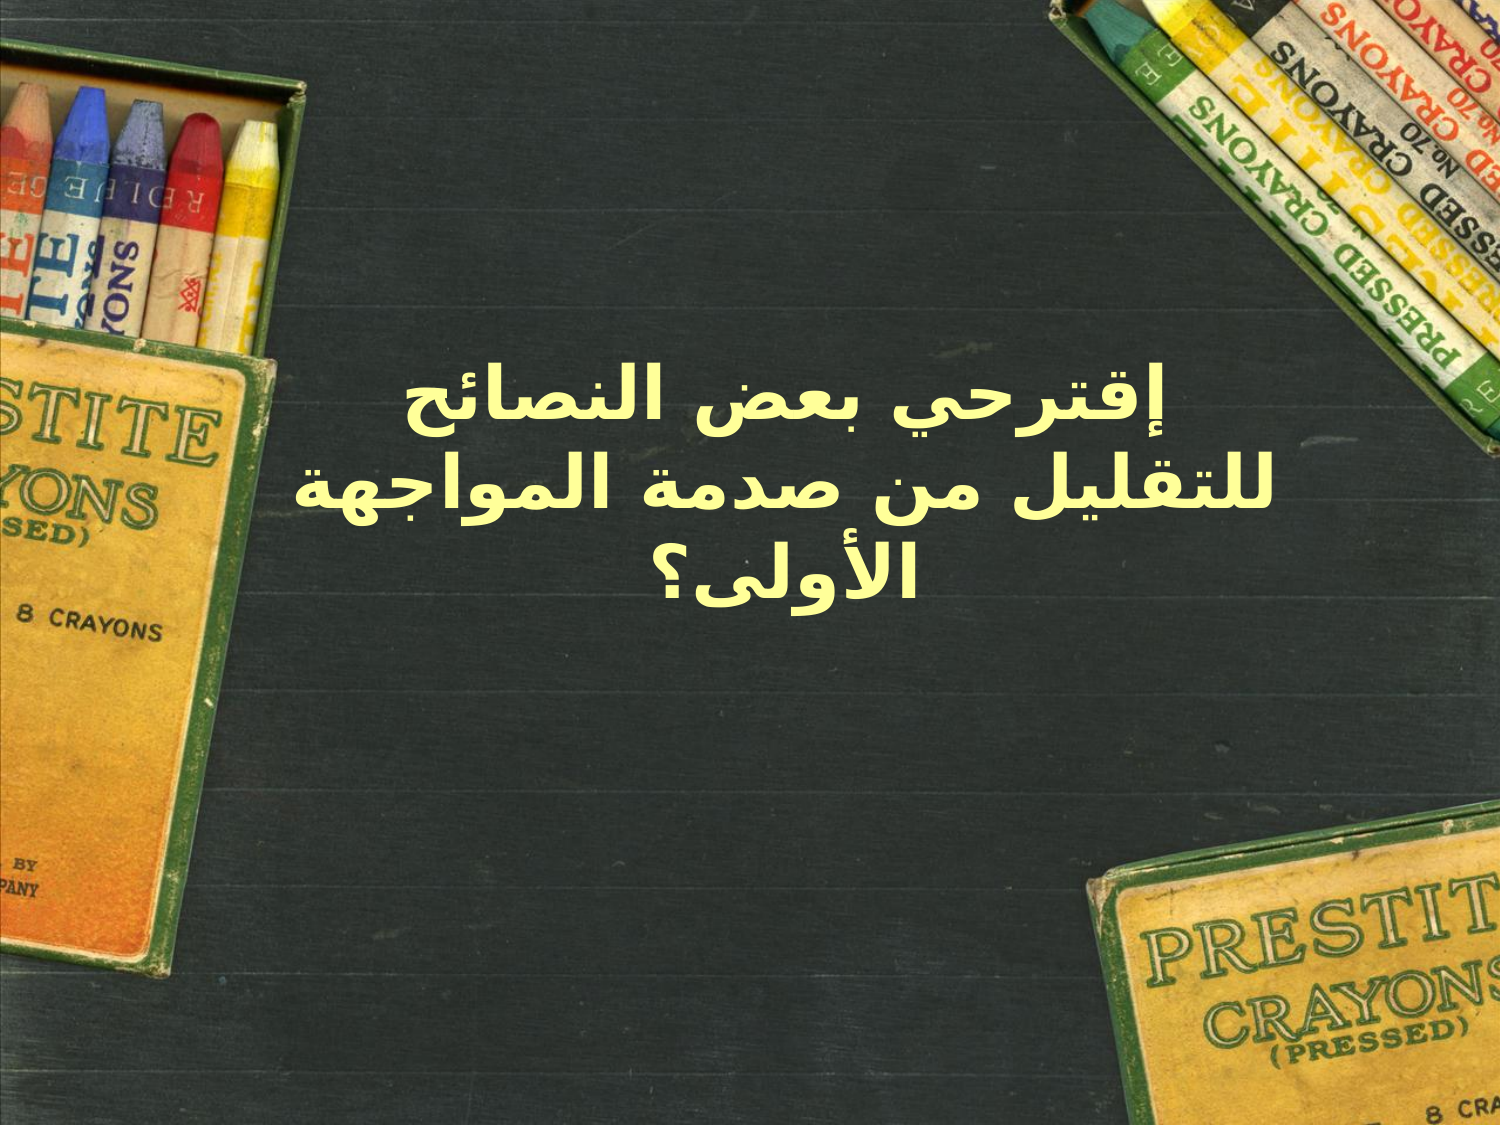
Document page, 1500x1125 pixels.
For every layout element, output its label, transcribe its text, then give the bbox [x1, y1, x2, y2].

picture [0, 0, 1500, 1125]
list إقترحي بعض النصائح للتقليل من صدمة المواجهة الأولى؟ [265, 338, 1306, 622]
